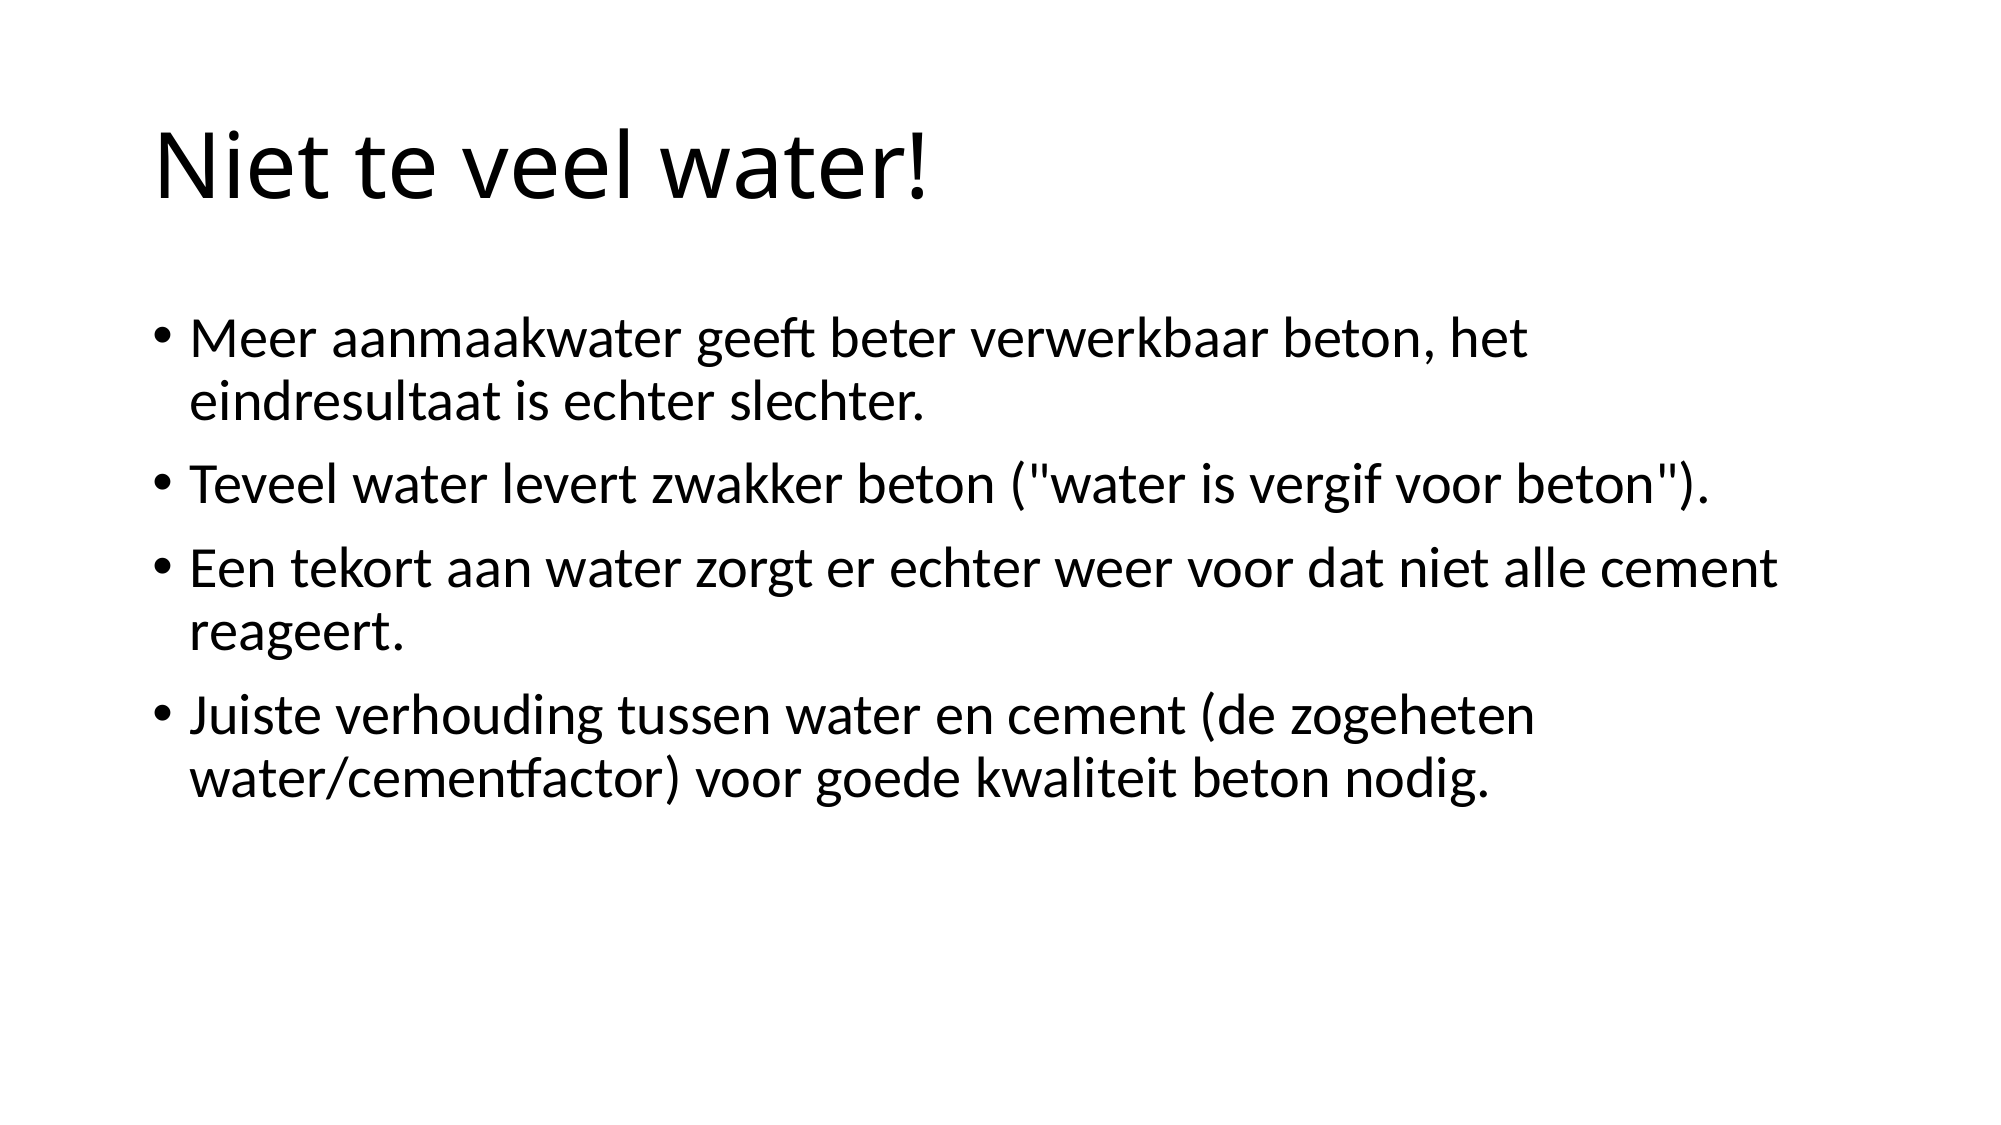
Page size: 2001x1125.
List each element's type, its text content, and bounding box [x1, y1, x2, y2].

list Meer aanmaakwater geeft beter verwerkbaar beton, het eindresultaat is echter slechter. Teveel water levert zwakker beton ("water is vergif voor beton"). Een tekort aan water zorgt er echter weer voor dat niet alle cement reageert. Juiste verhouding tussen water en cement (de zogeheten water/cementfactor) voor goede kwaliteit beton nodig. [137, 299, 1863, 1014]
title Niet te veel water! [137, 59, 1863, 278]
